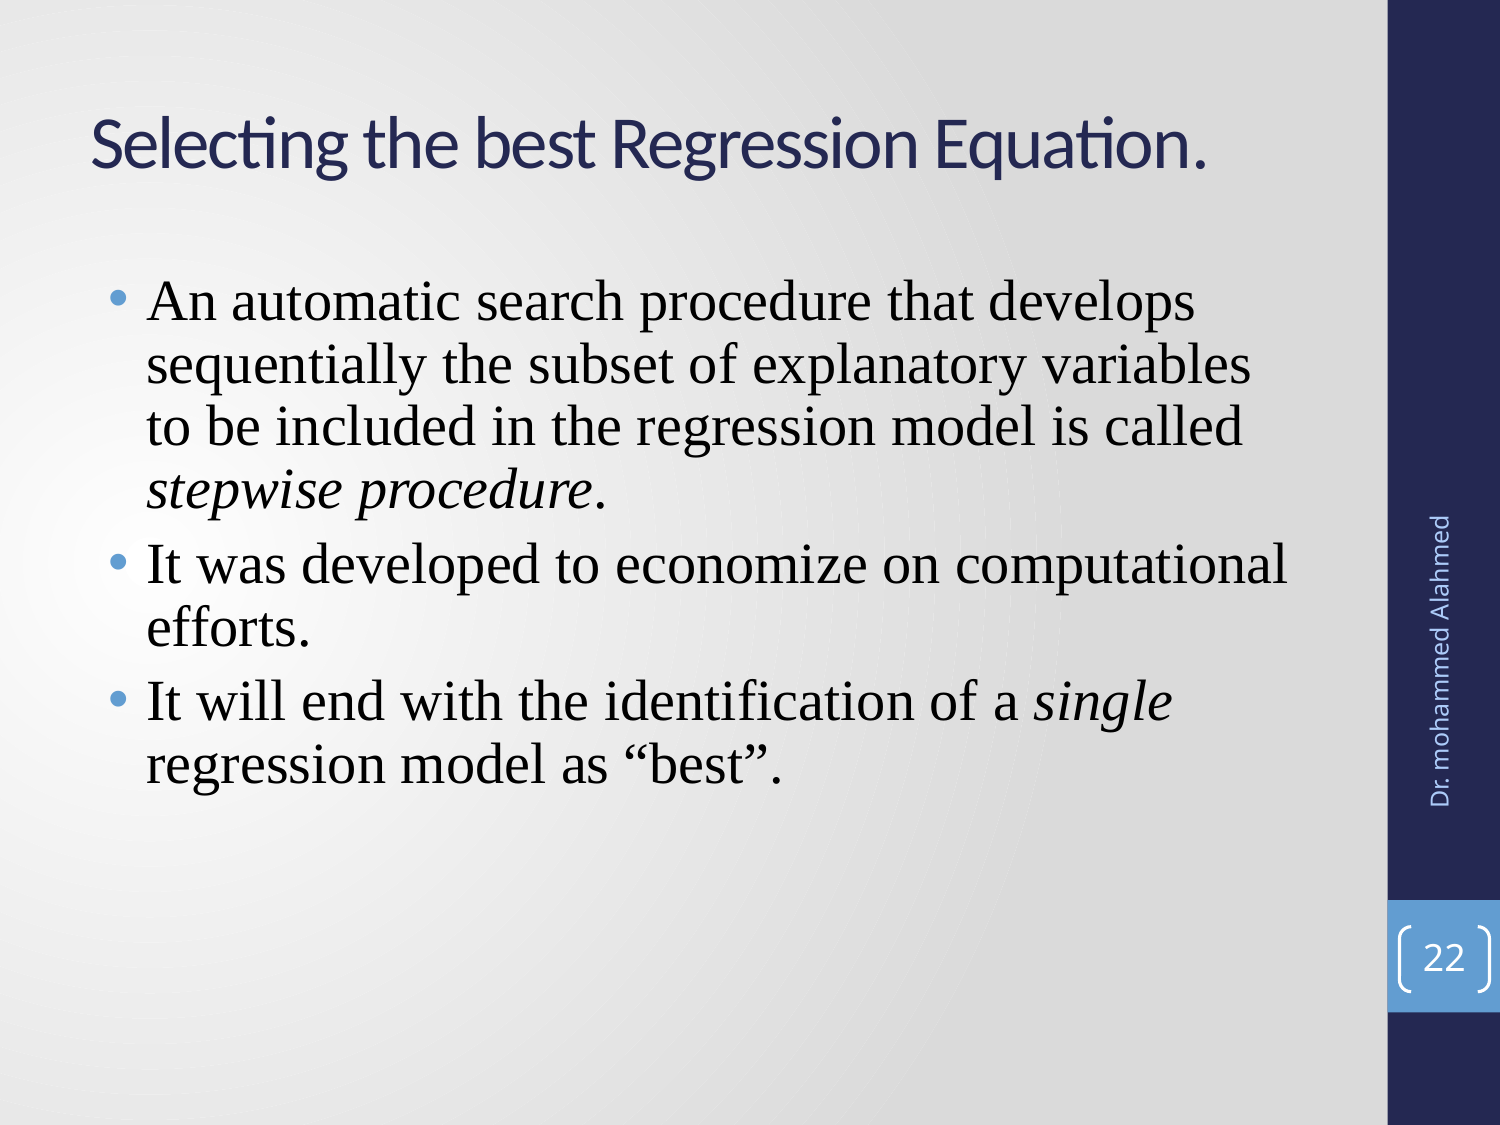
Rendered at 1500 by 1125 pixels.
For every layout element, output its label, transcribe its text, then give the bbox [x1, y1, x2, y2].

title Selecting the best Regression Equation. [75, 45, 1325, 233]
list An automatic search procedure that develops sequentially the subset of explanatory variables to be included in the regression model is called stepwise procedure. It was developed to economize on computational efforts. It will end with the identification of a single regression model as “best”. [75, 262, 1325, 1050]
footer Dr. mohammed Alahmed [1408, 500, 1469, 889]
slide_number 22 [1397, 925, 1492, 994]
